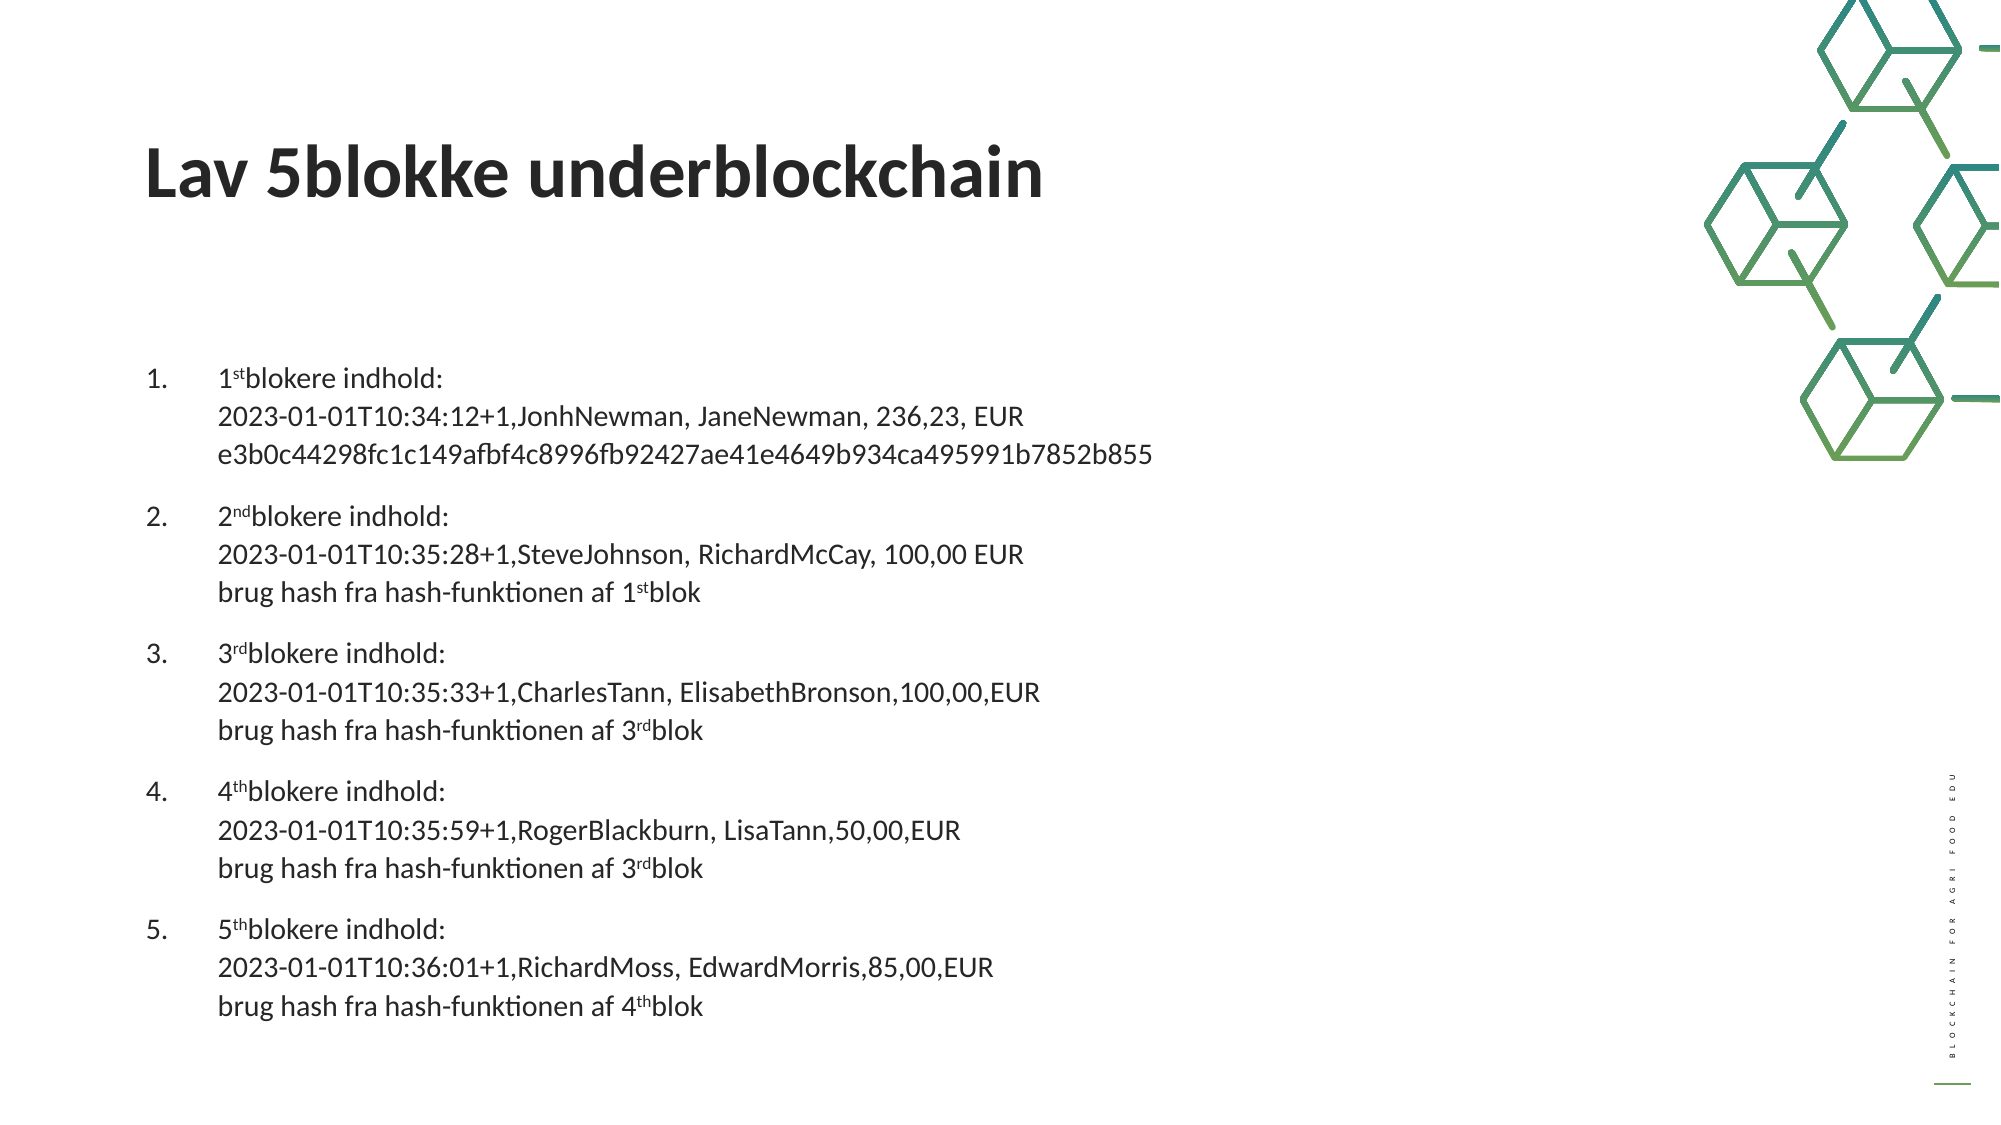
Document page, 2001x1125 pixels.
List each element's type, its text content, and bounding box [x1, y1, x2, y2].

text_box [1704, 0, 2000, 461]
list Lav 5blokke underblockchain [130, 124, 1704, 337]
list 1stblokere indhold: 2023-01-01T10:34:12+1,JonhNewman, JaneNewman, 236,23, EUR e3b0c44298fc1c149afbf4c8996fb92427ae41e4649b934ca495991b7852b855 2ndblokere indhold: 2023-01-01T10:35:28+1,SteveJohnson, RichardMcCay, 100,00 EUR brug hash fra hash-funktionen af ​​1stblok 3rdblokere indhold: 2023-01-01T10:35:33+1,CharlesTann, ElisabethBronson,100,00,EUR brug hash fra hash-funktionen af ​​3rdblok 4thblokere indhold: 2023-01-01T10:35:59+1,RogerBlackburn, LisaTann,50,00,EUR brug hash fra hash-funktionen af ​​3rdblok 5thblokere indhold: 2023-01-01T10:36:01+1,RichardMoss, EdwardMorris,85,00,EUR brug hash fra hash-funktionen af ​​4thblok [130, 348, 1869, 1035]
